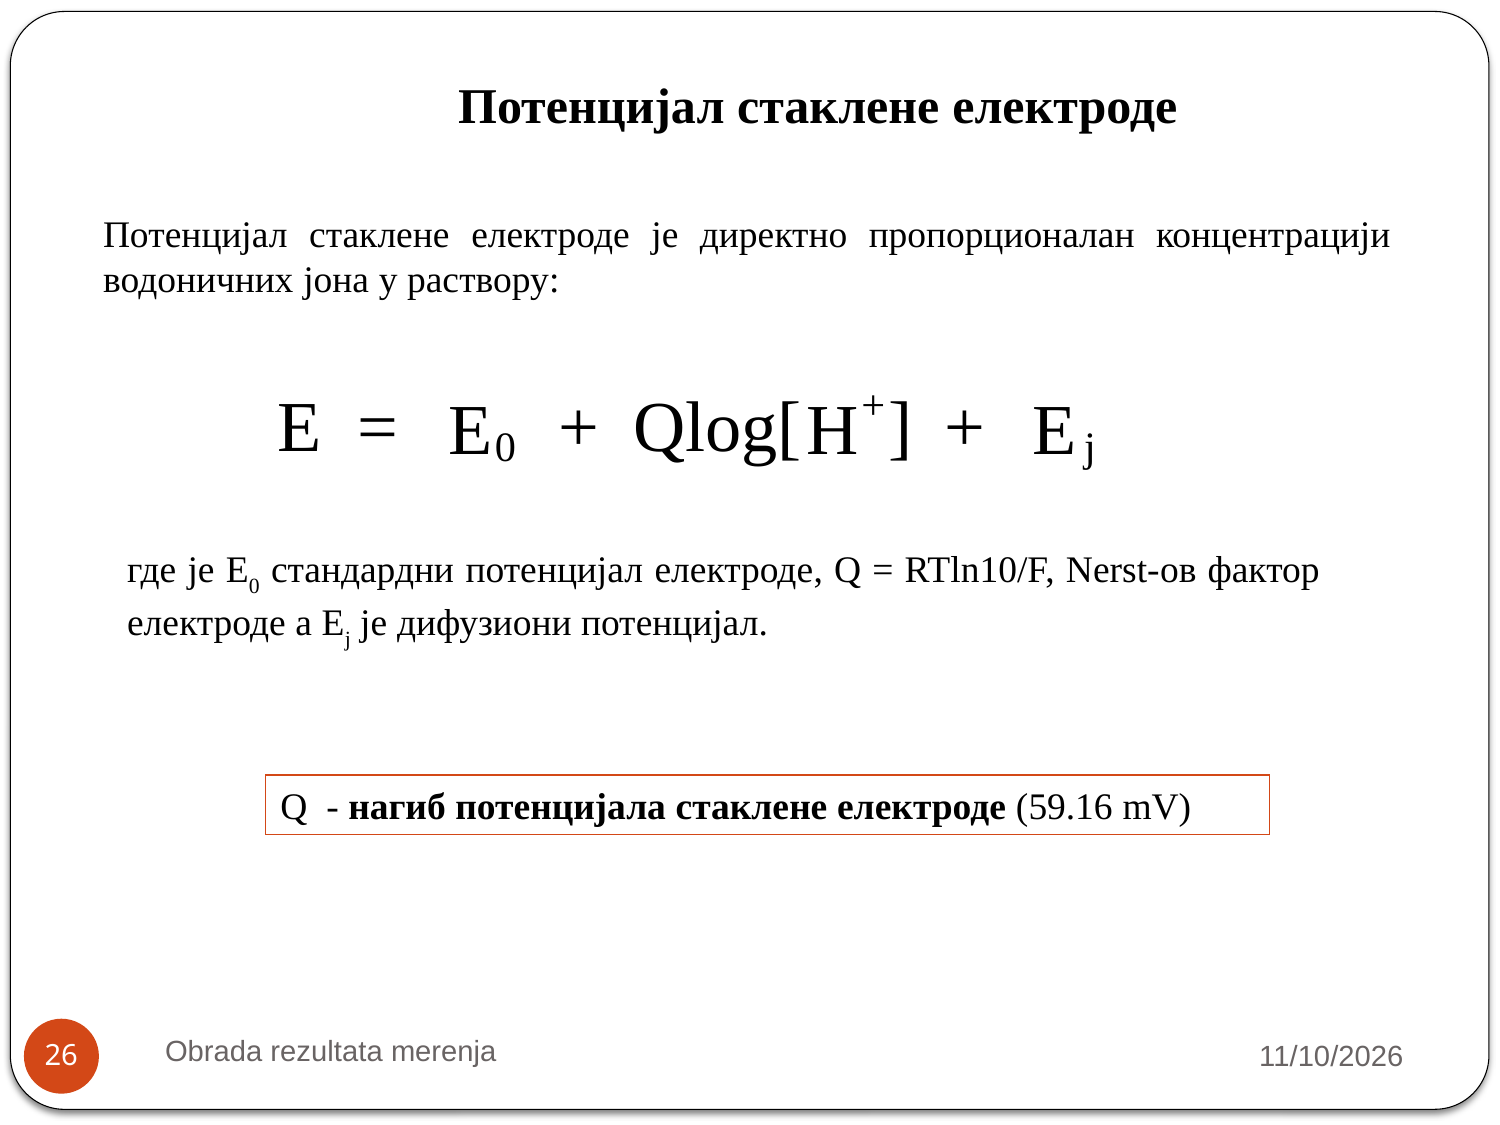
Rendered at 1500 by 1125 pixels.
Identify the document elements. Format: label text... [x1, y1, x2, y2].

text_box Потенцијал стаклене електроде је директно пропорционалан концентрацији водоничних јона у раствору: [88, 202, 1406, 352]
slide_number 26 [23, 1018, 99, 1094]
footer Obrada rezultata merenja [150, 1012, 800, 1088]
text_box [265, 373, 1105, 487]
text_box Потенцијал стаклене електроде [443, 66, 1205, 142]
text_box где је E0 стандардни потенцијал електроде, Q = RTln10/F, Nerst-ов фактор електроде а Ej је дифузиони потенцијал. [112, 537, 1335, 659]
text_box Q - нагиб потенцијала стаклене електроде (59.16 mV) [265, 774, 1270, 835]
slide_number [1012, 1015, 1419, 1094]
